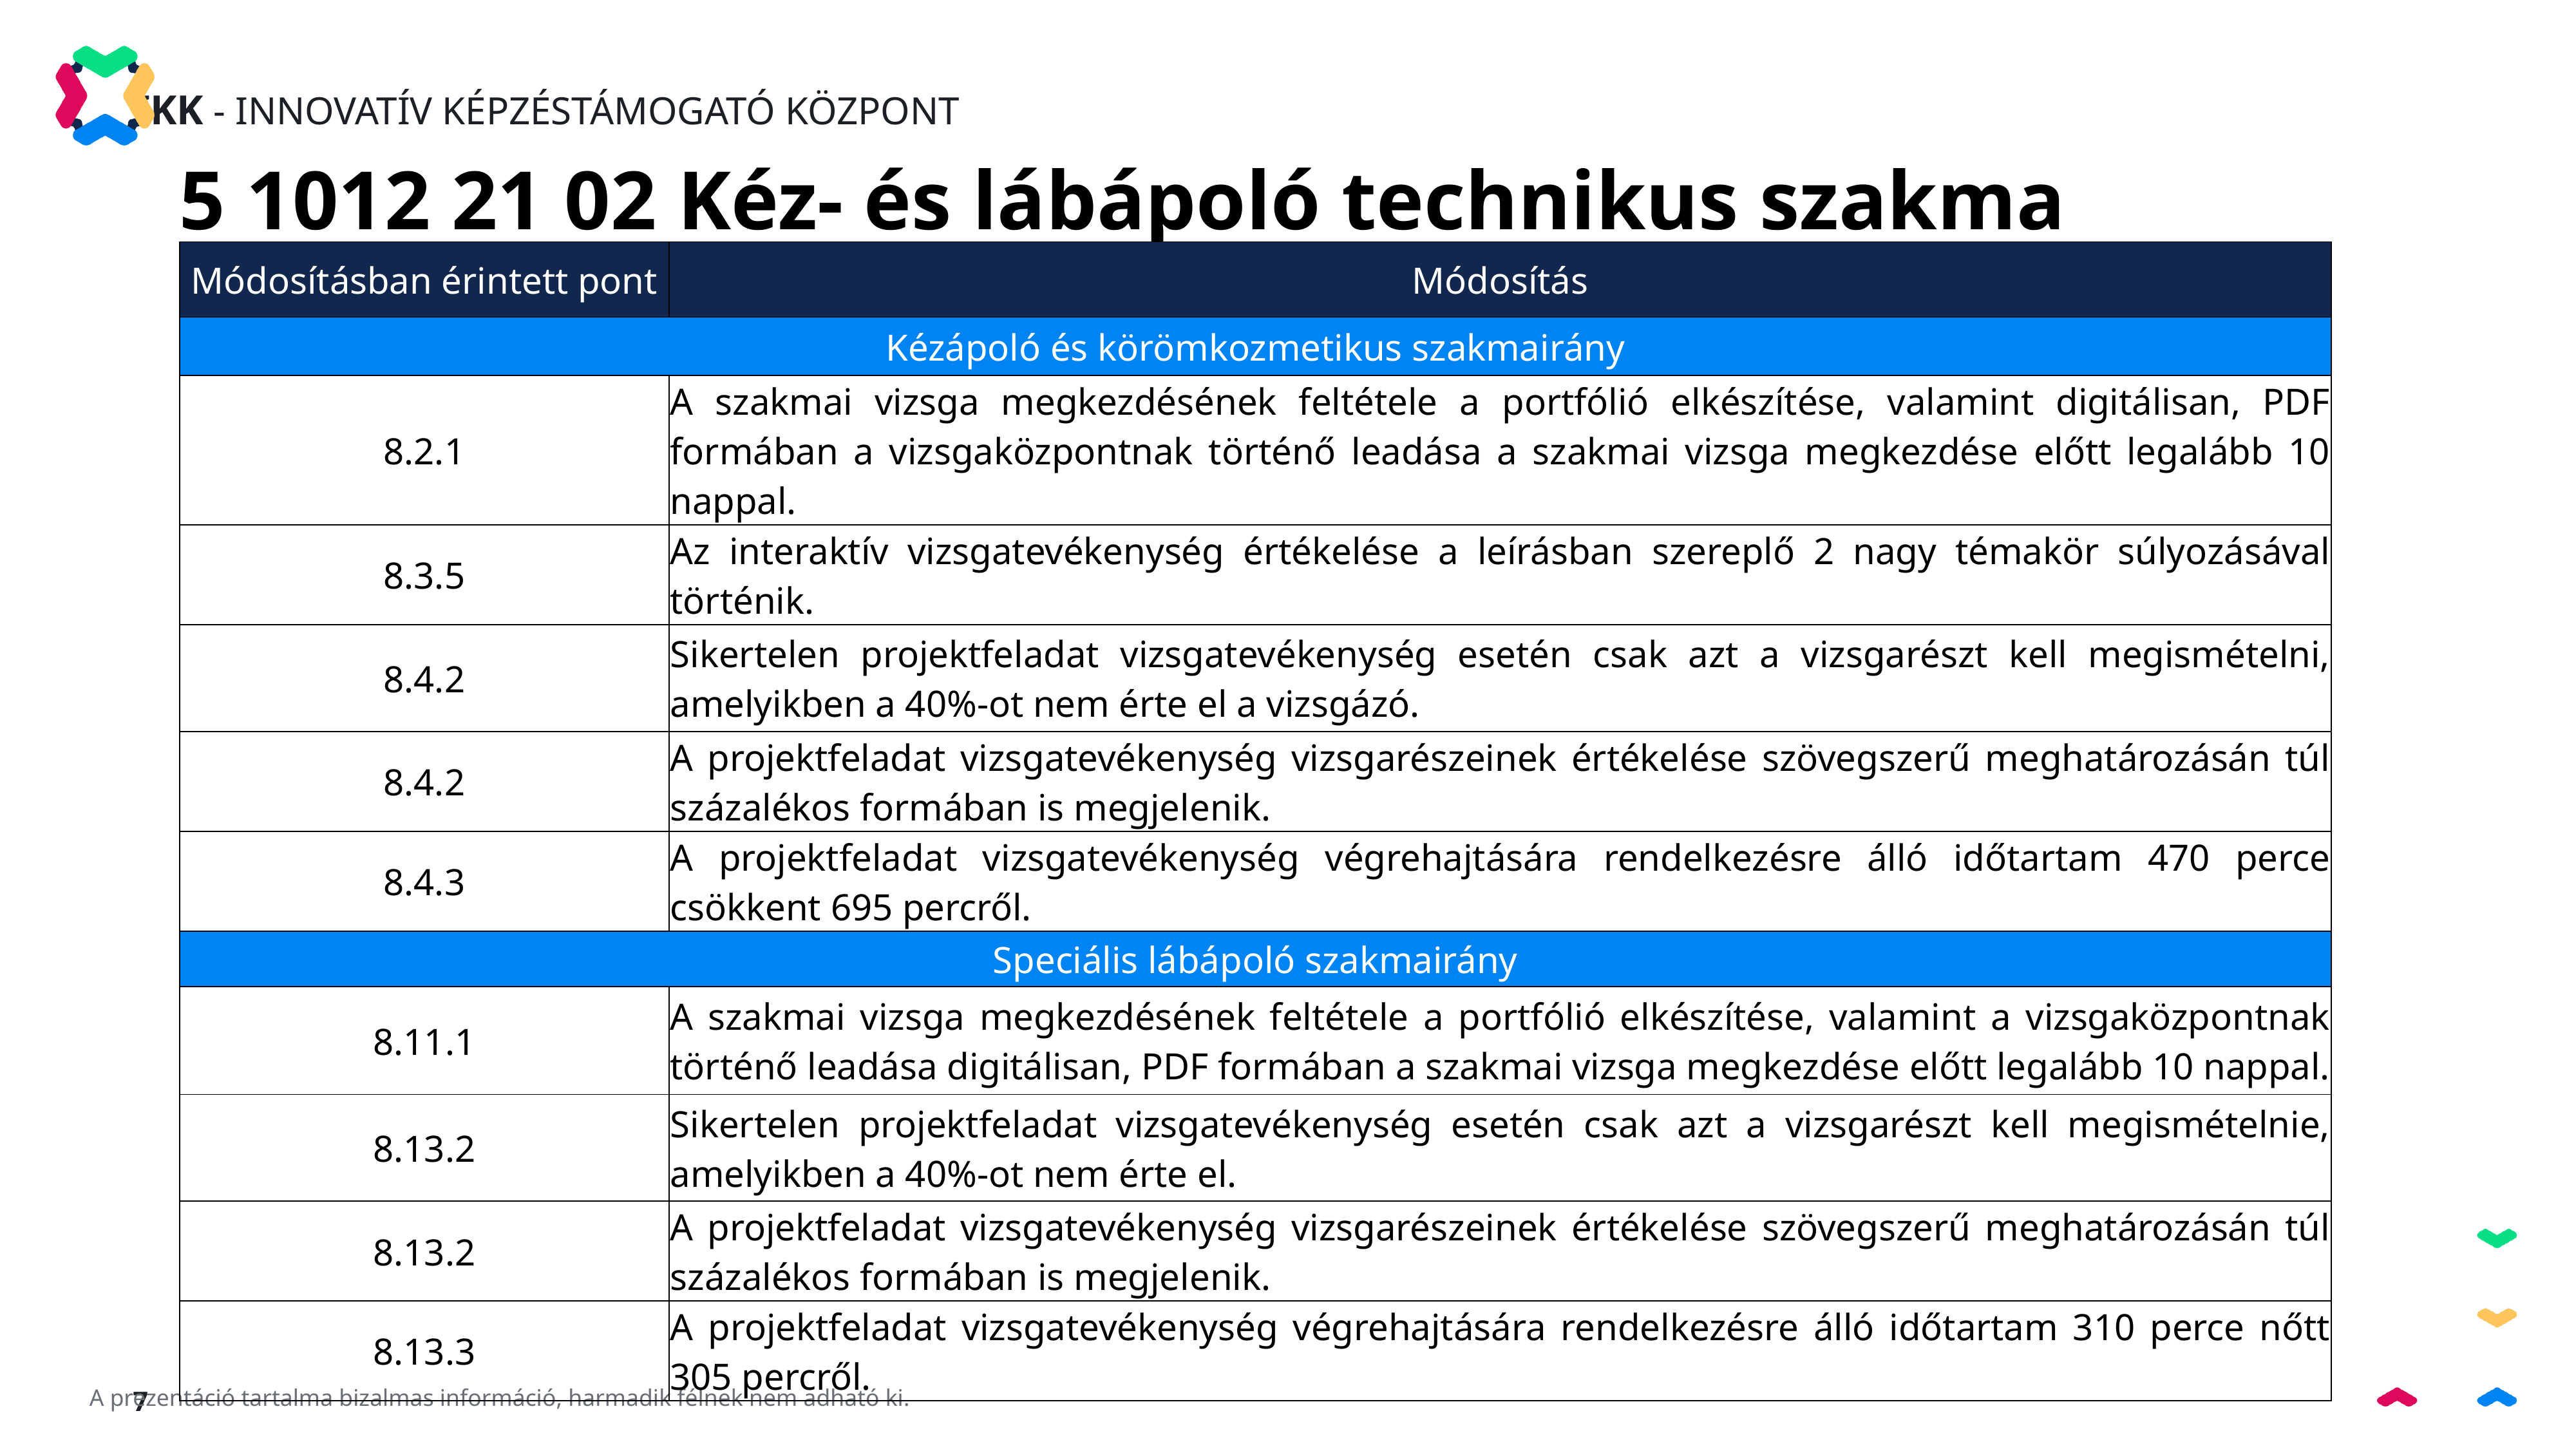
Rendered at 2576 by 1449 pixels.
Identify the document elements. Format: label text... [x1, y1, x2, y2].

table_cell Az interaktív vizsgatevékenység értékelése a leírásban szereplő 2 nagy témakör súlyozásával történik. [670, 526, 2331, 624]
table_cell 8.3.5 [180, 526, 668, 624]
table_cell 8.13.3 [180, 1302, 668, 1400]
table_cell A szakmai vizsga megkezdésének feltétele a portfólió elkészítése, valamint a vizsgaközpontnak történő leadása digitálisan, PDF formában a szakmai vizsga megkezdése előtt legalább 10 nappal. [670, 987, 2331, 1094]
table_header Módosítás [670, 242, 2331, 317]
table_cell 8.13.2 [180, 1202, 668, 1300]
table_cell 8.4.2 [180, 732, 668, 831]
table_cell Speciális lábápoló szakmairány [180, 932, 2331, 986]
picture [55, 46, 155, 146]
table_cell A projektfeladat vizsgatevékenység vizsgarészeinek értékelése szövegszerű meghatározásán túl százalékos formában is megjelenik. [670, 1202, 2331, 1300]
table_cell 8.4.2 [180, 625, 668, 731]
table_cell Kézápoló és körömkozmetikus szakmairány [180, 317, 2331, 375]
table_cell Sikertelen projektfeladat vizsgatevékenység esetén csak azt a vizsgarészt kell megismételni, amelyikben a 40%-ot nem érte el a vizsgázó. [670, 625, 2331, 731]
table_cell 8.11.1 [180, 987, 668, 1094]
table_cell A szakmai vizsga megkezdésének feltétele a portfólió elkészítése, valamint digitálisan, PDF formában a vizsgaközpontnak történő leadása a szakmai vizsga megkezdése előtt legalább 10 nappal. [670, 376, 2331, 524]
table_cell 8.4.3 [180, 832, 668, 931]
table_cell A projektfeladat vizsgatevékenység végrehajtására rendelkezésre álló időtartam 470 perce csökkent 695 percről. [670, 832, 2331, 931]
list 5 1012 21 02 Kéz- és lábápoló technikus szakma [179, 148, 2458, 234]
table_header Módosításban érintett pont [180, 242, 668, 317]
table_cell 8.13.2 [180, 1095, 668, 1200]
table_cell Sikertelen projektfeladat vizsgatevékenység esetén csak azt a vizsgarészt kell megismételnie, amelyikben a 40%-ot nem érte el. [670, 1095, 2331, 1200]
picture [2377, 1229, 2517, 1406]
table_cell A projektfeladat vizsgatevékenység végrehajtására rendelkezésre álló időtartam 310 perce nőtt 305 percről. [670, 1302, 2331, 1400]
table_cell 8.2.1 [180, 376, 668, 524]
table_cell A projektfeladat vizsgatevékenység vizsgarészeinek értékelése szövegszerű meghatározásán túl százalékos formában is megjelenik. [670, 732, 2331, 831]
